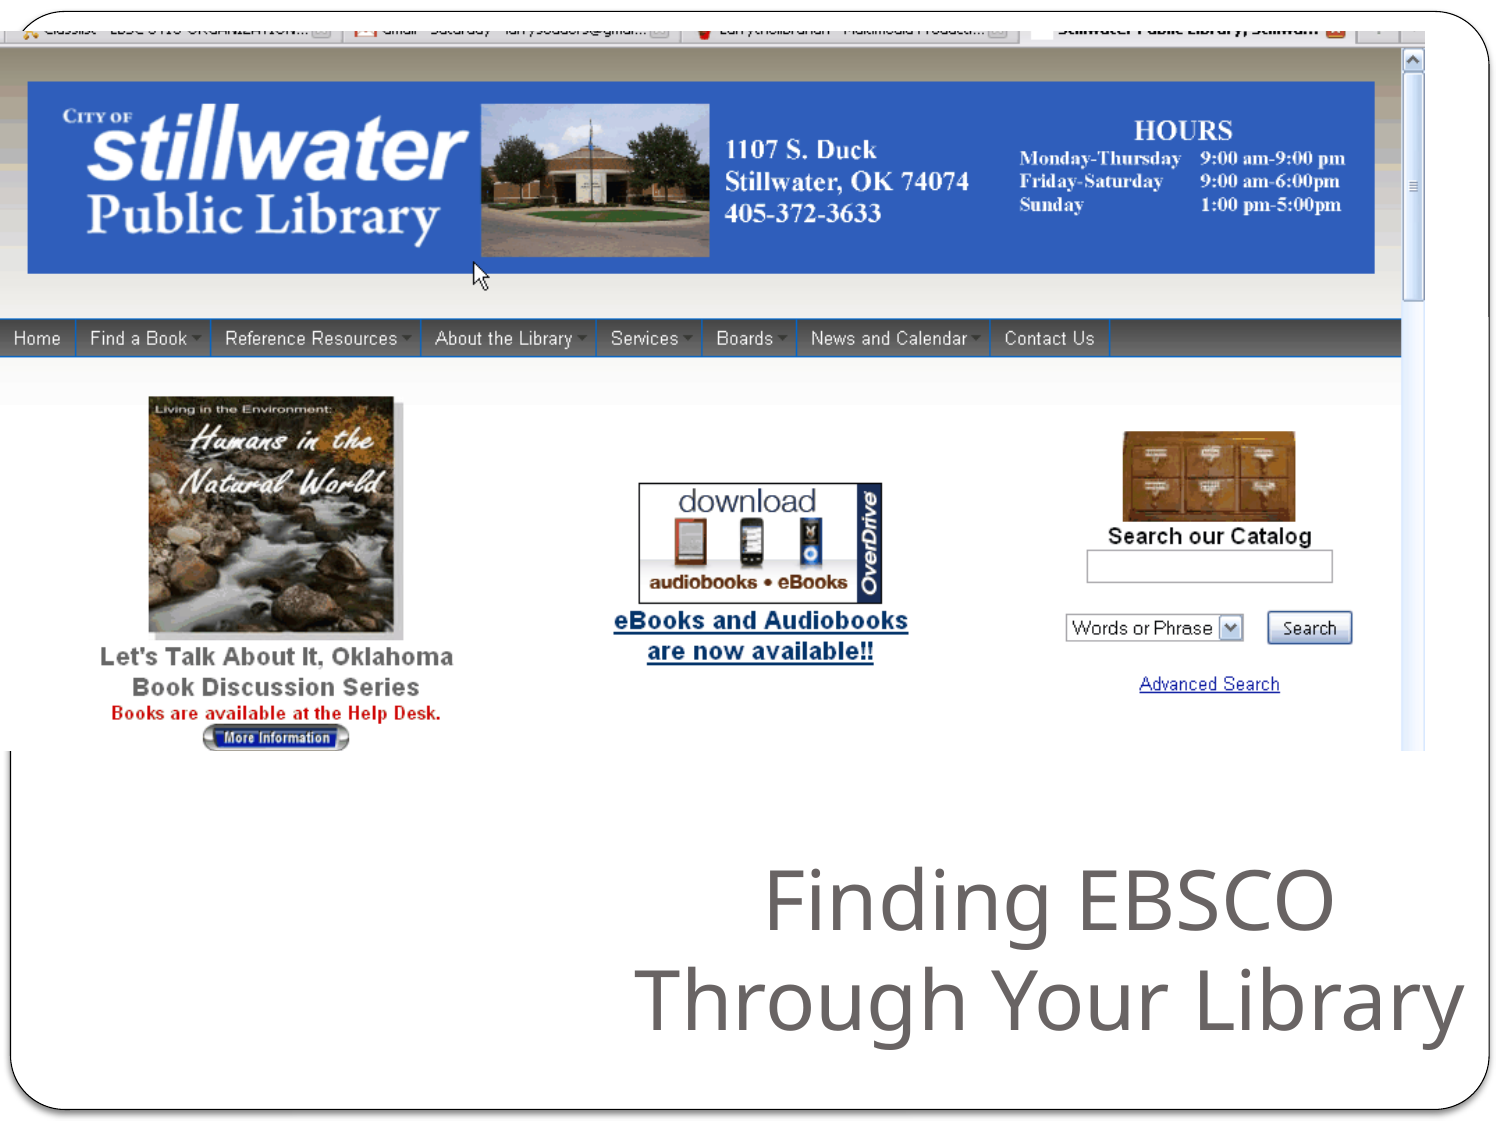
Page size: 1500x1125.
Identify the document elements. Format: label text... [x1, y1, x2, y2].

title Finding EBSCO Through Your Library [600, 798, 1500, 1063]
picture [0, 30, 1426, 752]
